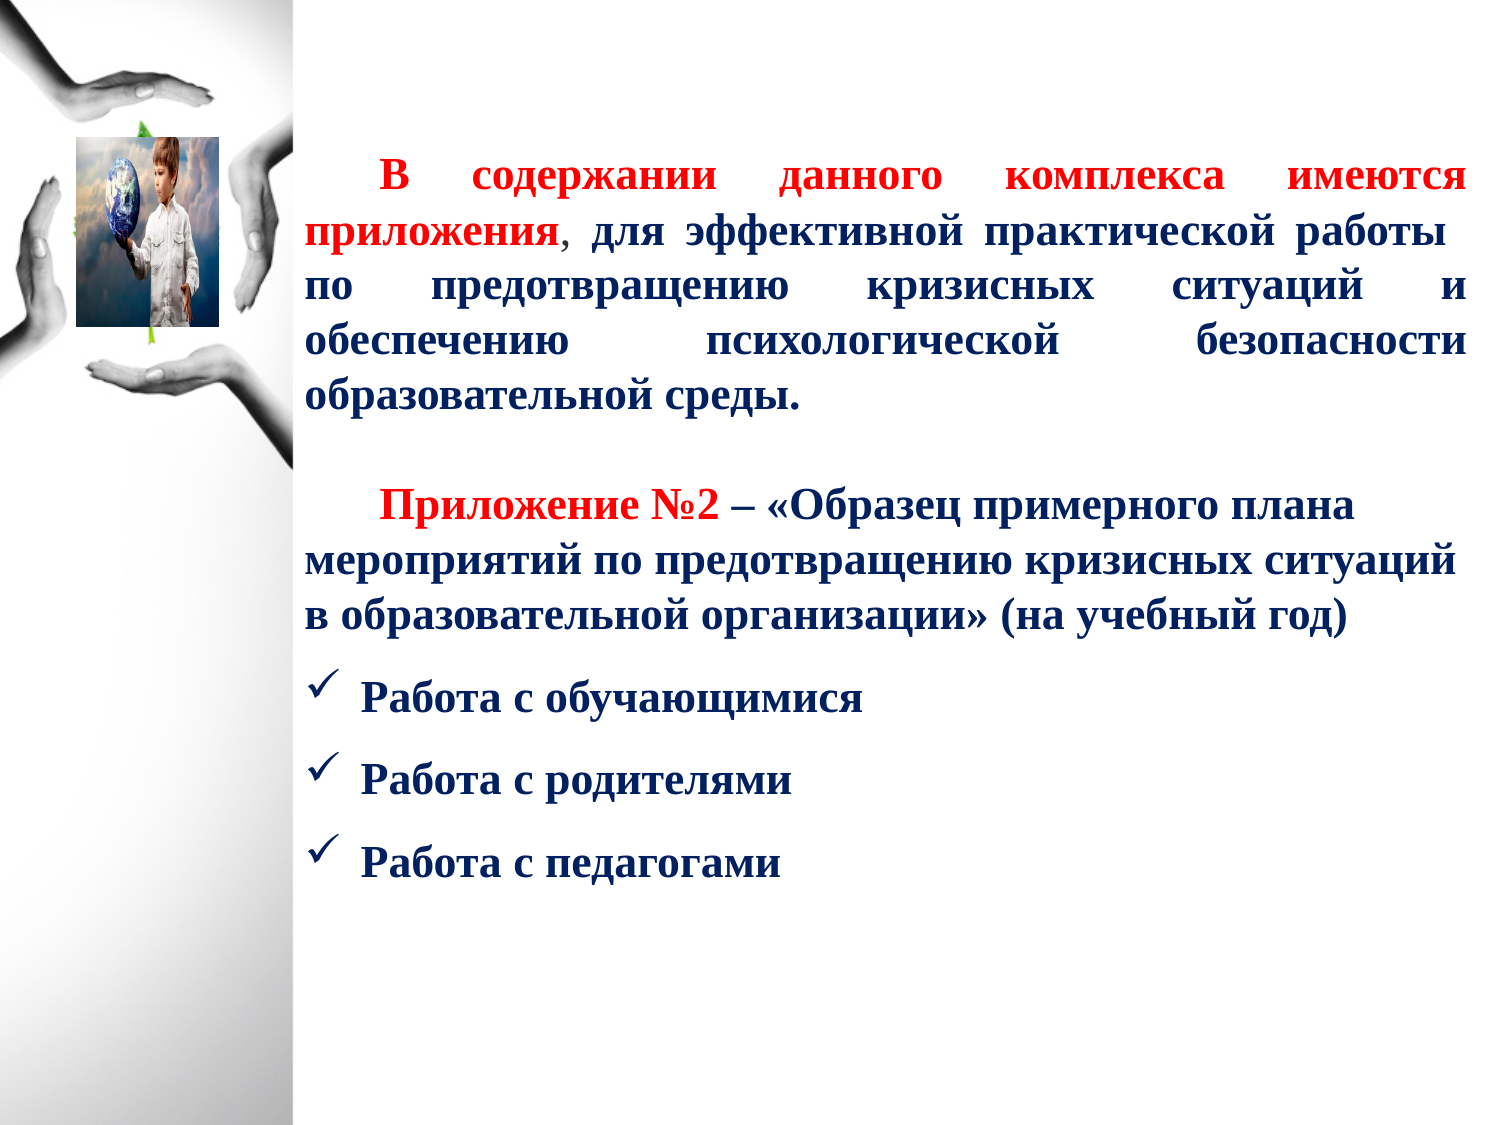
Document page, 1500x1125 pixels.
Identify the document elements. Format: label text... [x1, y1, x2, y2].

picture [0, 0, 1500, 1125]
list В содержании данного комплекса имеются приложения, для эффективной практической работы по предотвращению кризисных ситуаций и обеспечению психологической безопасности образовательной среды. Приложение №2 – «Образец примерного плана мероприятий по предотвращению кризисных ситуаций в образовательной организации» (на учебный год) Работа с обучающимися Работа с родителями Работа с педагогами [289, 136, 1483, 1012]
